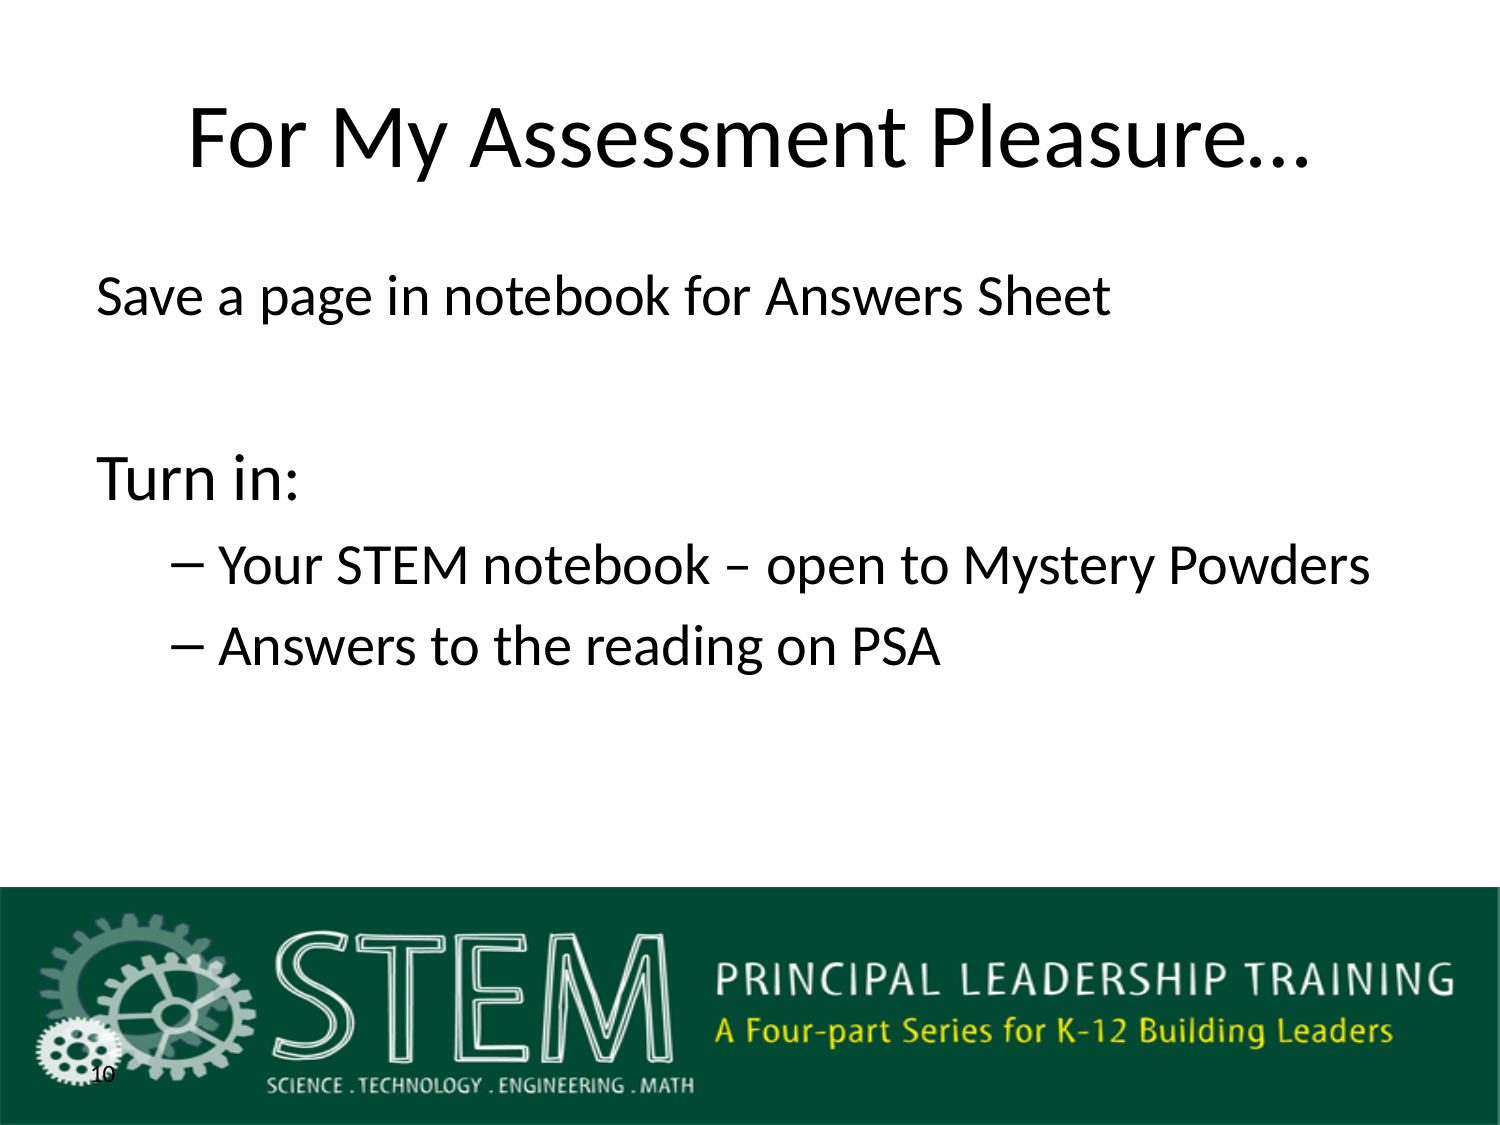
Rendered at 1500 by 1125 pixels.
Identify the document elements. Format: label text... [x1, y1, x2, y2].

slide_number 10 [75, 1042, 425, 1103]
list Save a page in notebook for Answers Sheet Turn in: Your STEM notebook – open to Mystery Powders Answers to the reading on PSA [81, 249, 1419, 888]
title For My Assessment Pleasure… [75, 37, 1425, 225]
picture [0, 887, 1500, 1125]
